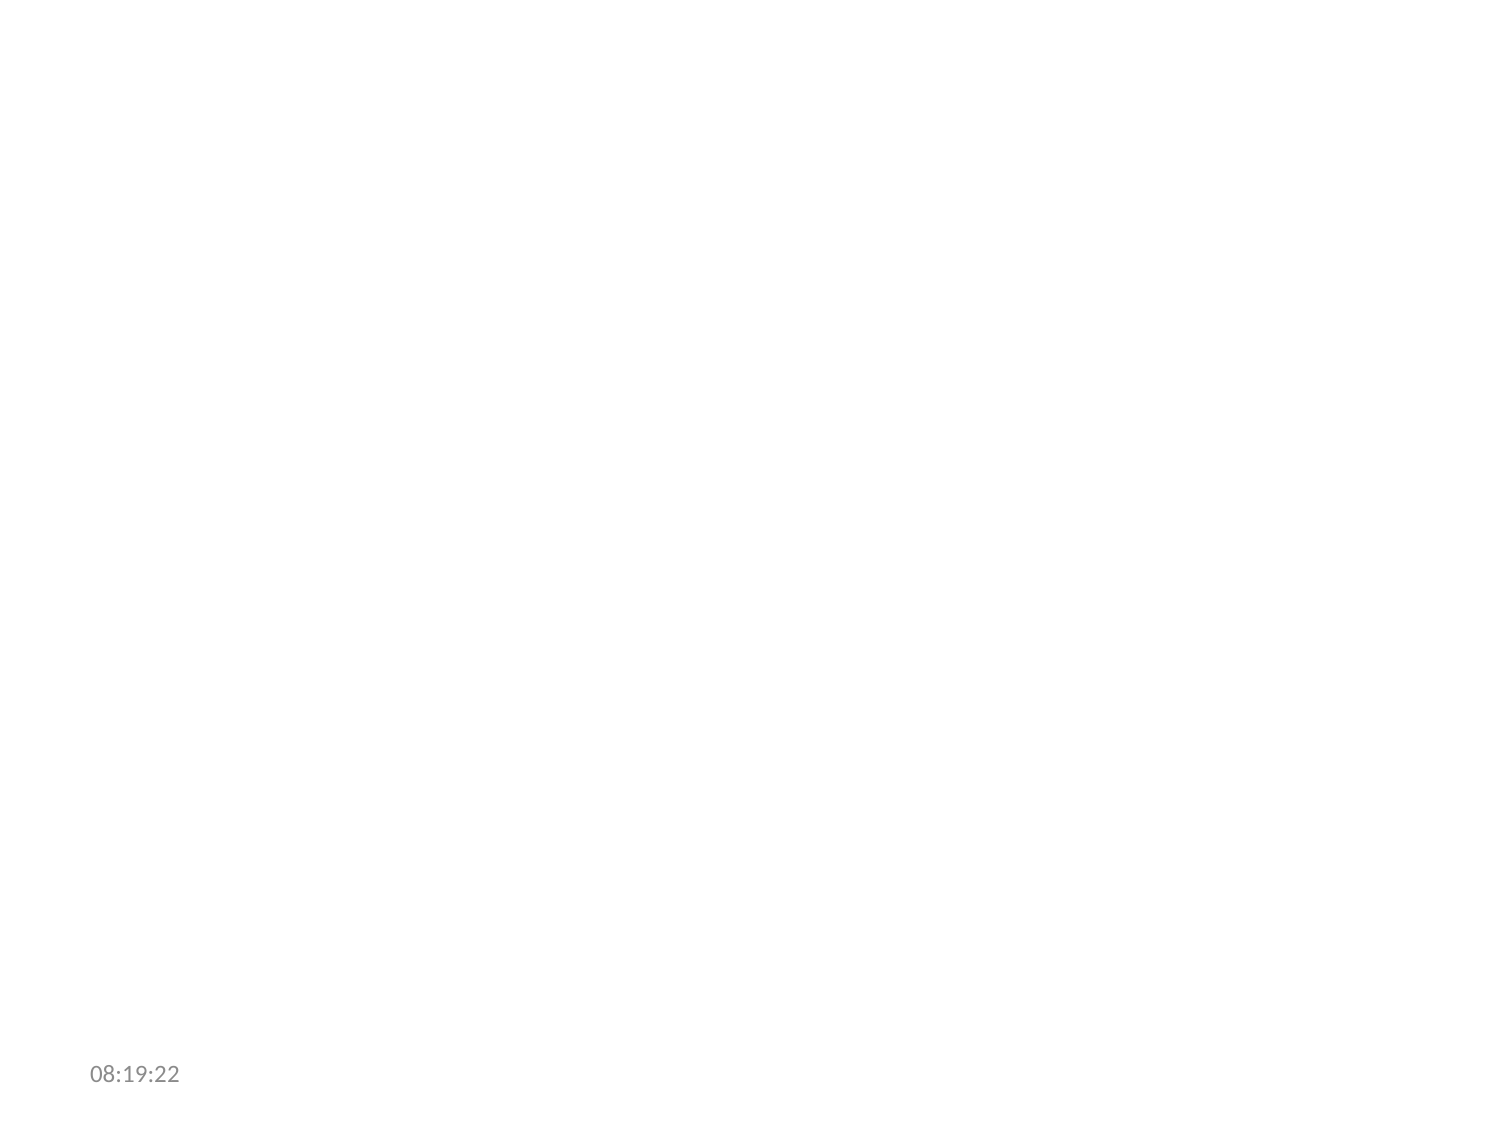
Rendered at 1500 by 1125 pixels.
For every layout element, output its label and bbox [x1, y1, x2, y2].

slide_number [75, 1042, 425, 1103]
